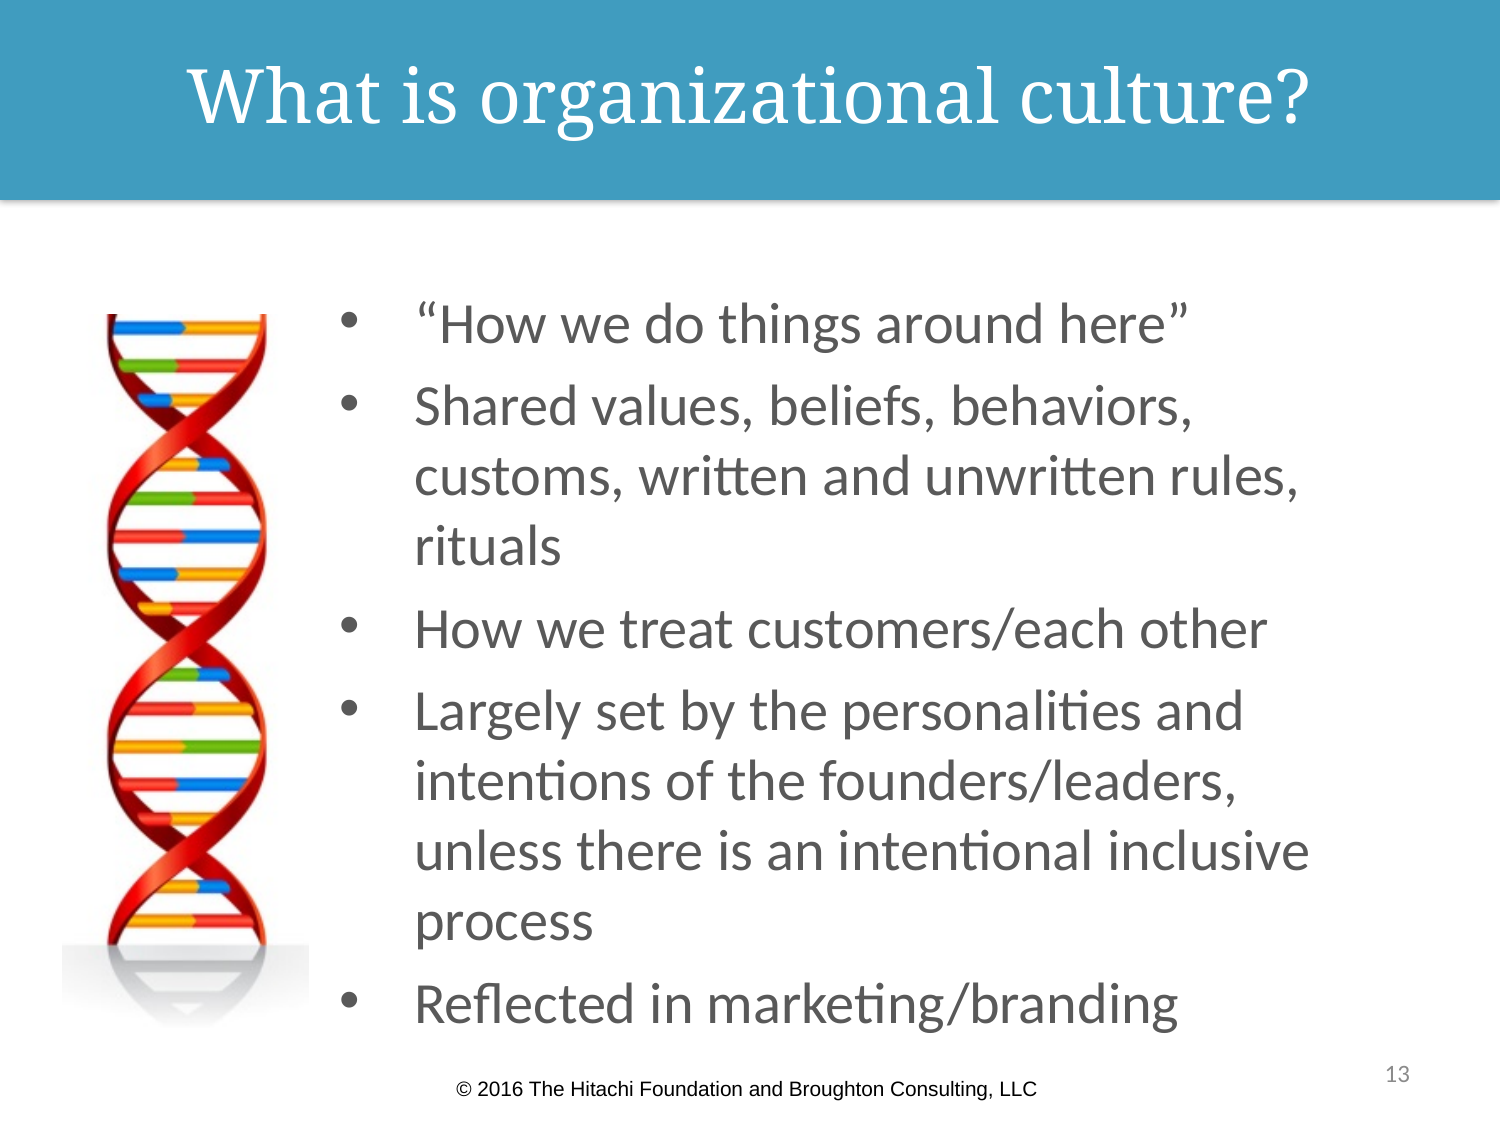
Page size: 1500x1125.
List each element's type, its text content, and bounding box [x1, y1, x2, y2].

title What is organizational culture? [112, 24, 1388, 163]
footer © 2016 The Hitachi Foundation and Broughton Consulting, LLC [399, 1067, 1100, 1100]
picture [62, 314, 309, 1028]
text_box “How we do things around here” Shared values, beliefs, behaviors, customs, written and unwritten rules, rituals How we treat customers/each other Largely set by the personalities and intentions of the founders/leaders, unless there is an intentional inclusive process Reflected in marketing/branding [249, 277, 1375, 1043]
slide_number 13 [1074, 1042, 1425, 1103]
